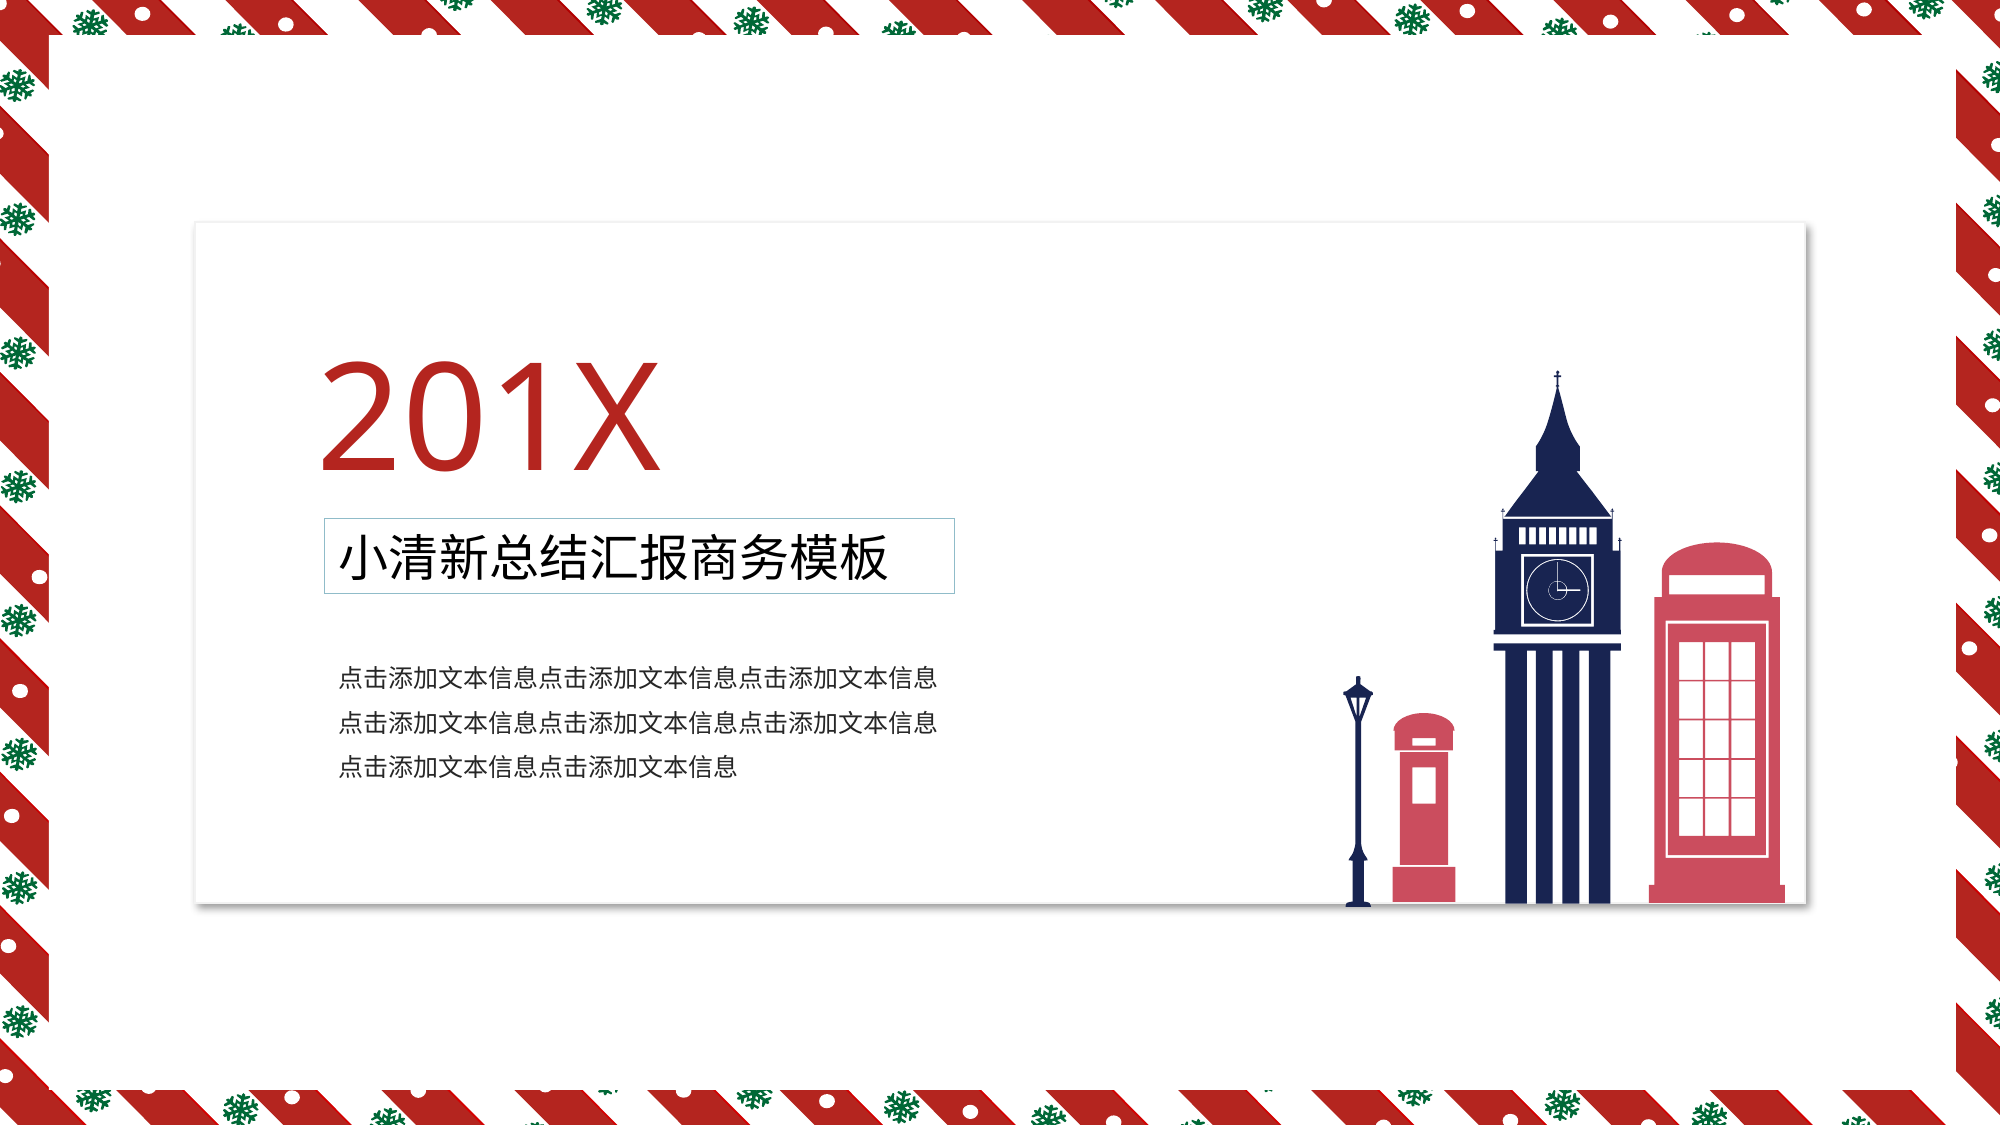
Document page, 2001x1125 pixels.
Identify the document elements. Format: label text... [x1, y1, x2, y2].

text_box [194, 221, 1806, 904]
text_box 201X [301, 313, 724, 509]
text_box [1343, 370, 1786, 907]
text_box 点击添加文本信息点击添加文本信息点击添加文本信息点击添加文本信息点击添加文本信息点击添加文本信息点击添加文本信息点击添加文本信息 [324, 639, 965, 790]
text_box 小清新总结汇报商务模板 [324, 518, 955, 594]
